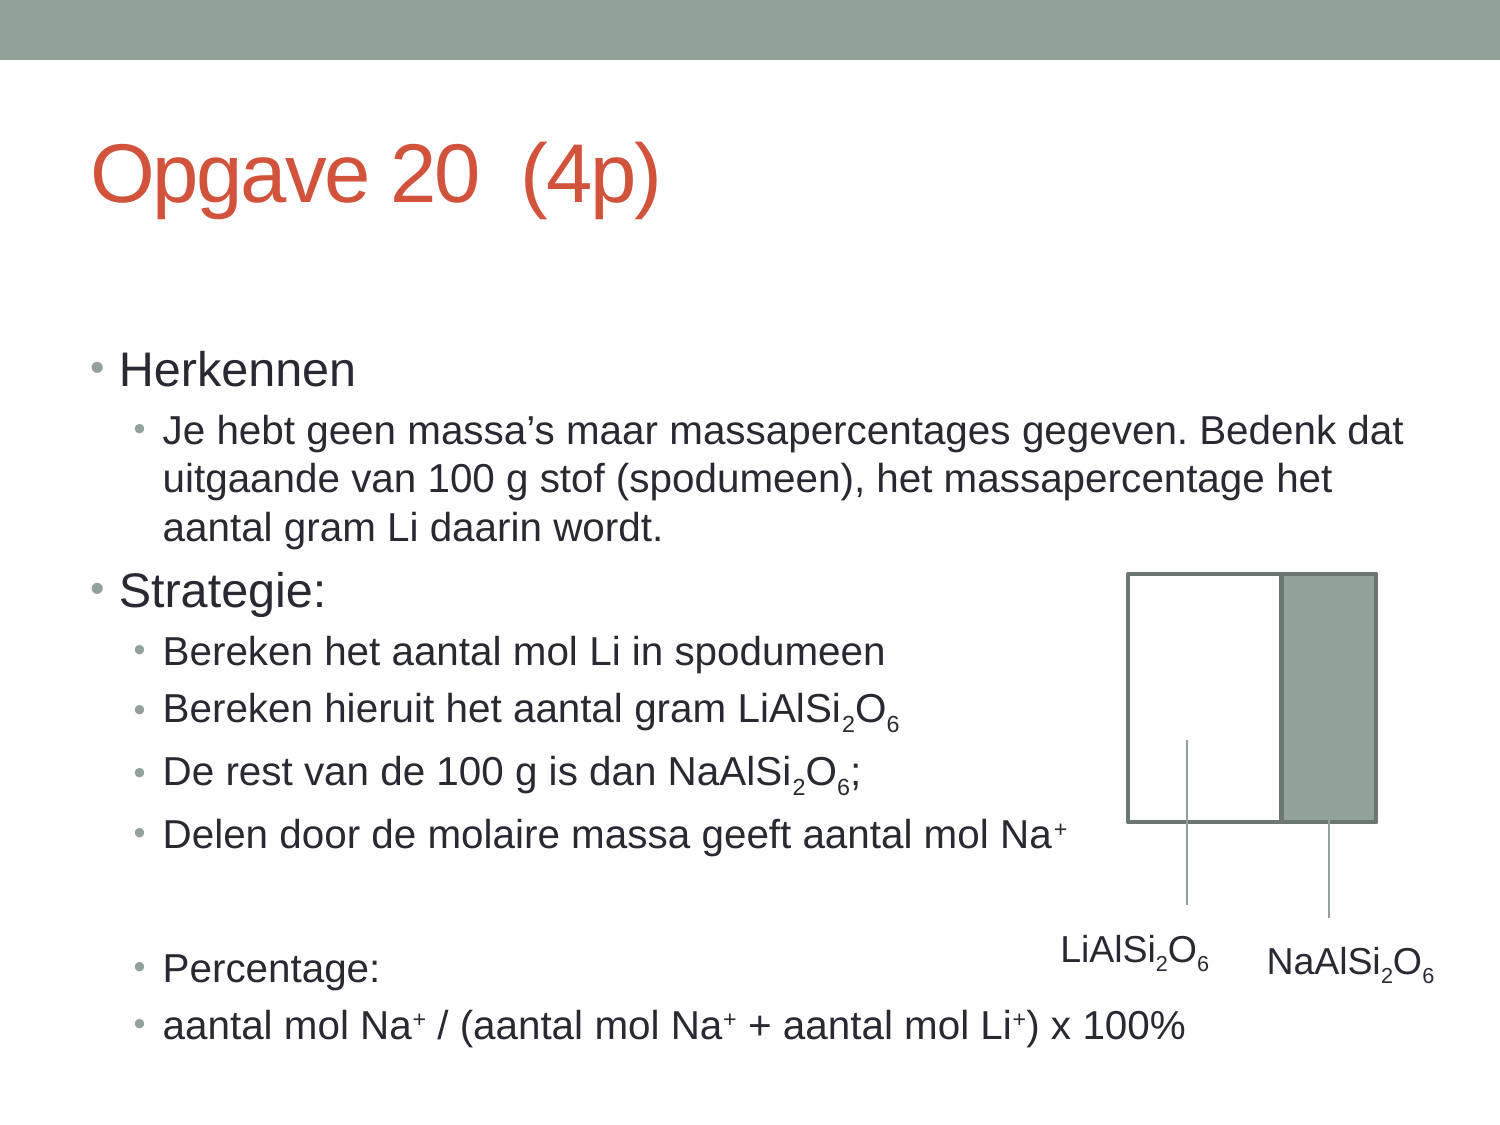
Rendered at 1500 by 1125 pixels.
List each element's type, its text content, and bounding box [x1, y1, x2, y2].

text_box LiAlSi2O6 [1045, 917, 1259, 984]
list Herkennen Je hebt geen massa’s maar massapercentages gegeven. Bedenk dat uitgaande van 100 g stof (spodumeen), het massapercentage het aantal gram Li daarin wordt. Strategie: Bereken het aantal mol Li in spodumeen Bereken hieruit het aantal gram LiAlSi2O6 De rest van de 100 g is dan NaAlSi2O6; Delen door de molaire massa geeft aantal mol Na+ Percentage: aantal mol Na+ / (aantal mol Na+ + aantal mol Li+) x 100% [75, 262, 1425, 1063]
text_box NaAlSi2O6 [1251, 929, 1465, 996]
text_box [1279, 572, 1378, 824]
text_box [1126, 572, 1279, 824]
title Opgave 20 (4p) [75, 87, 1425, 250]
